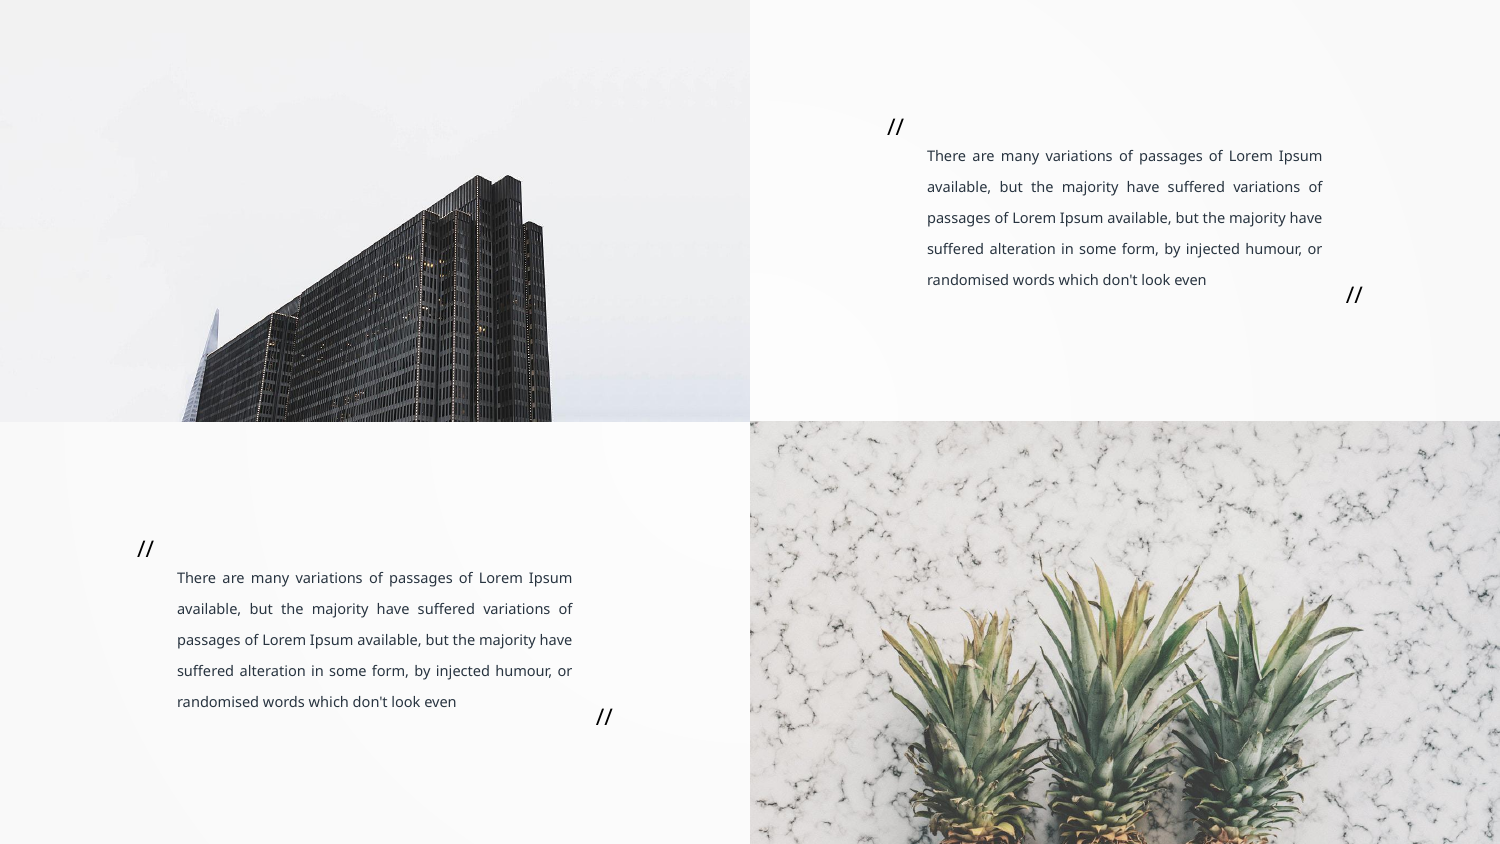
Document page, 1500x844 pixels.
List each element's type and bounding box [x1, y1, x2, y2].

picture [0, 0, 1500, 844]
text_box [0, 430, 744, 844]
text_box [110, 528, 640, 738]
text_box [751, 0, 1500, 421]
text_box [860, 106, 1390, 316]
